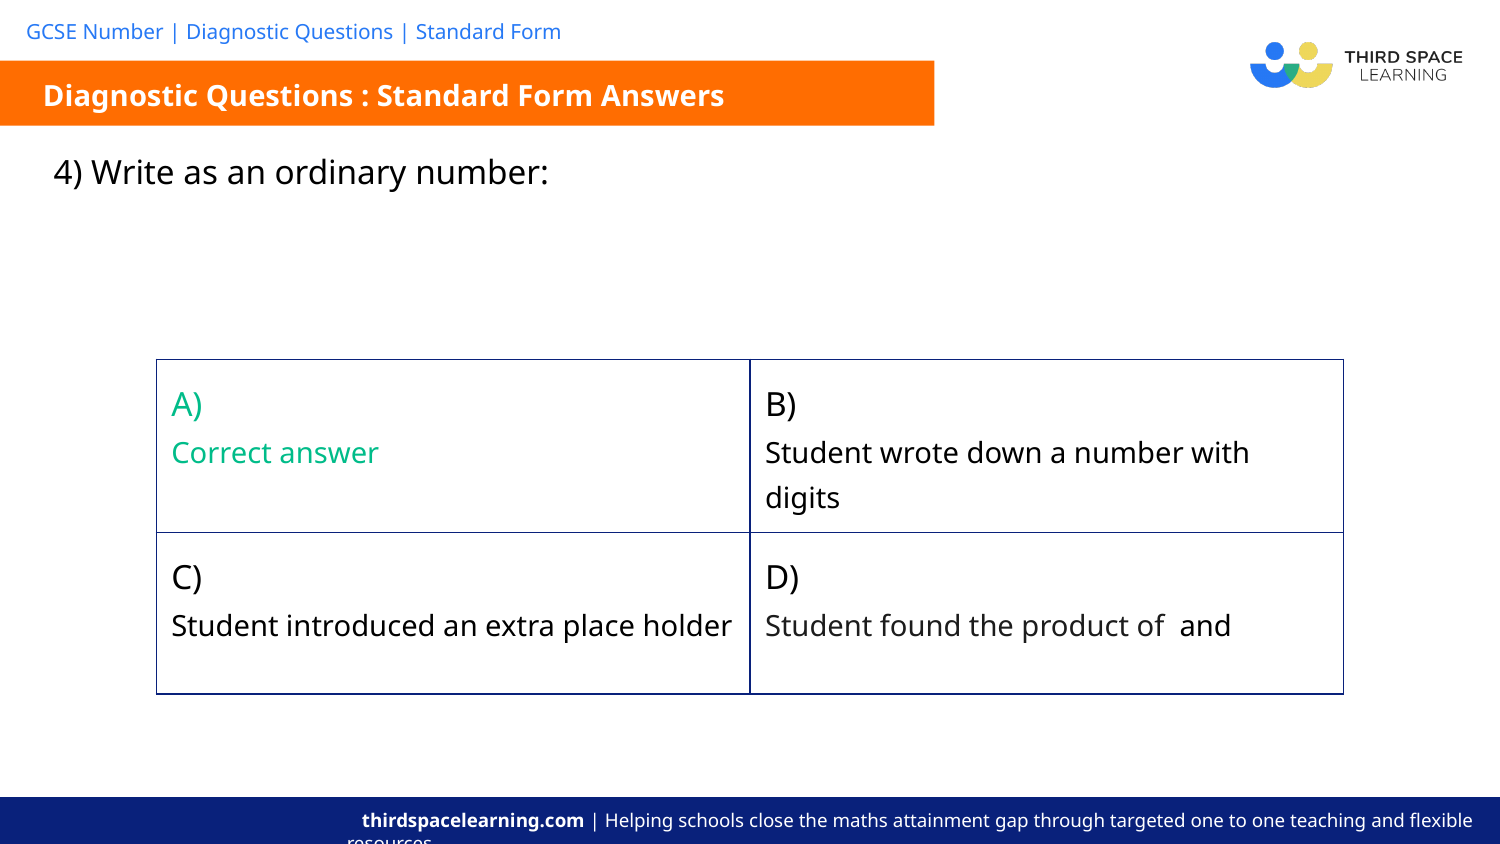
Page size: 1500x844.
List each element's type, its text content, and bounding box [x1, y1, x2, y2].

picture [1250, 33, 1465, 99]
text_box Diagnostic Questions : Standard Form Answers [27, 61, 778, 127]
